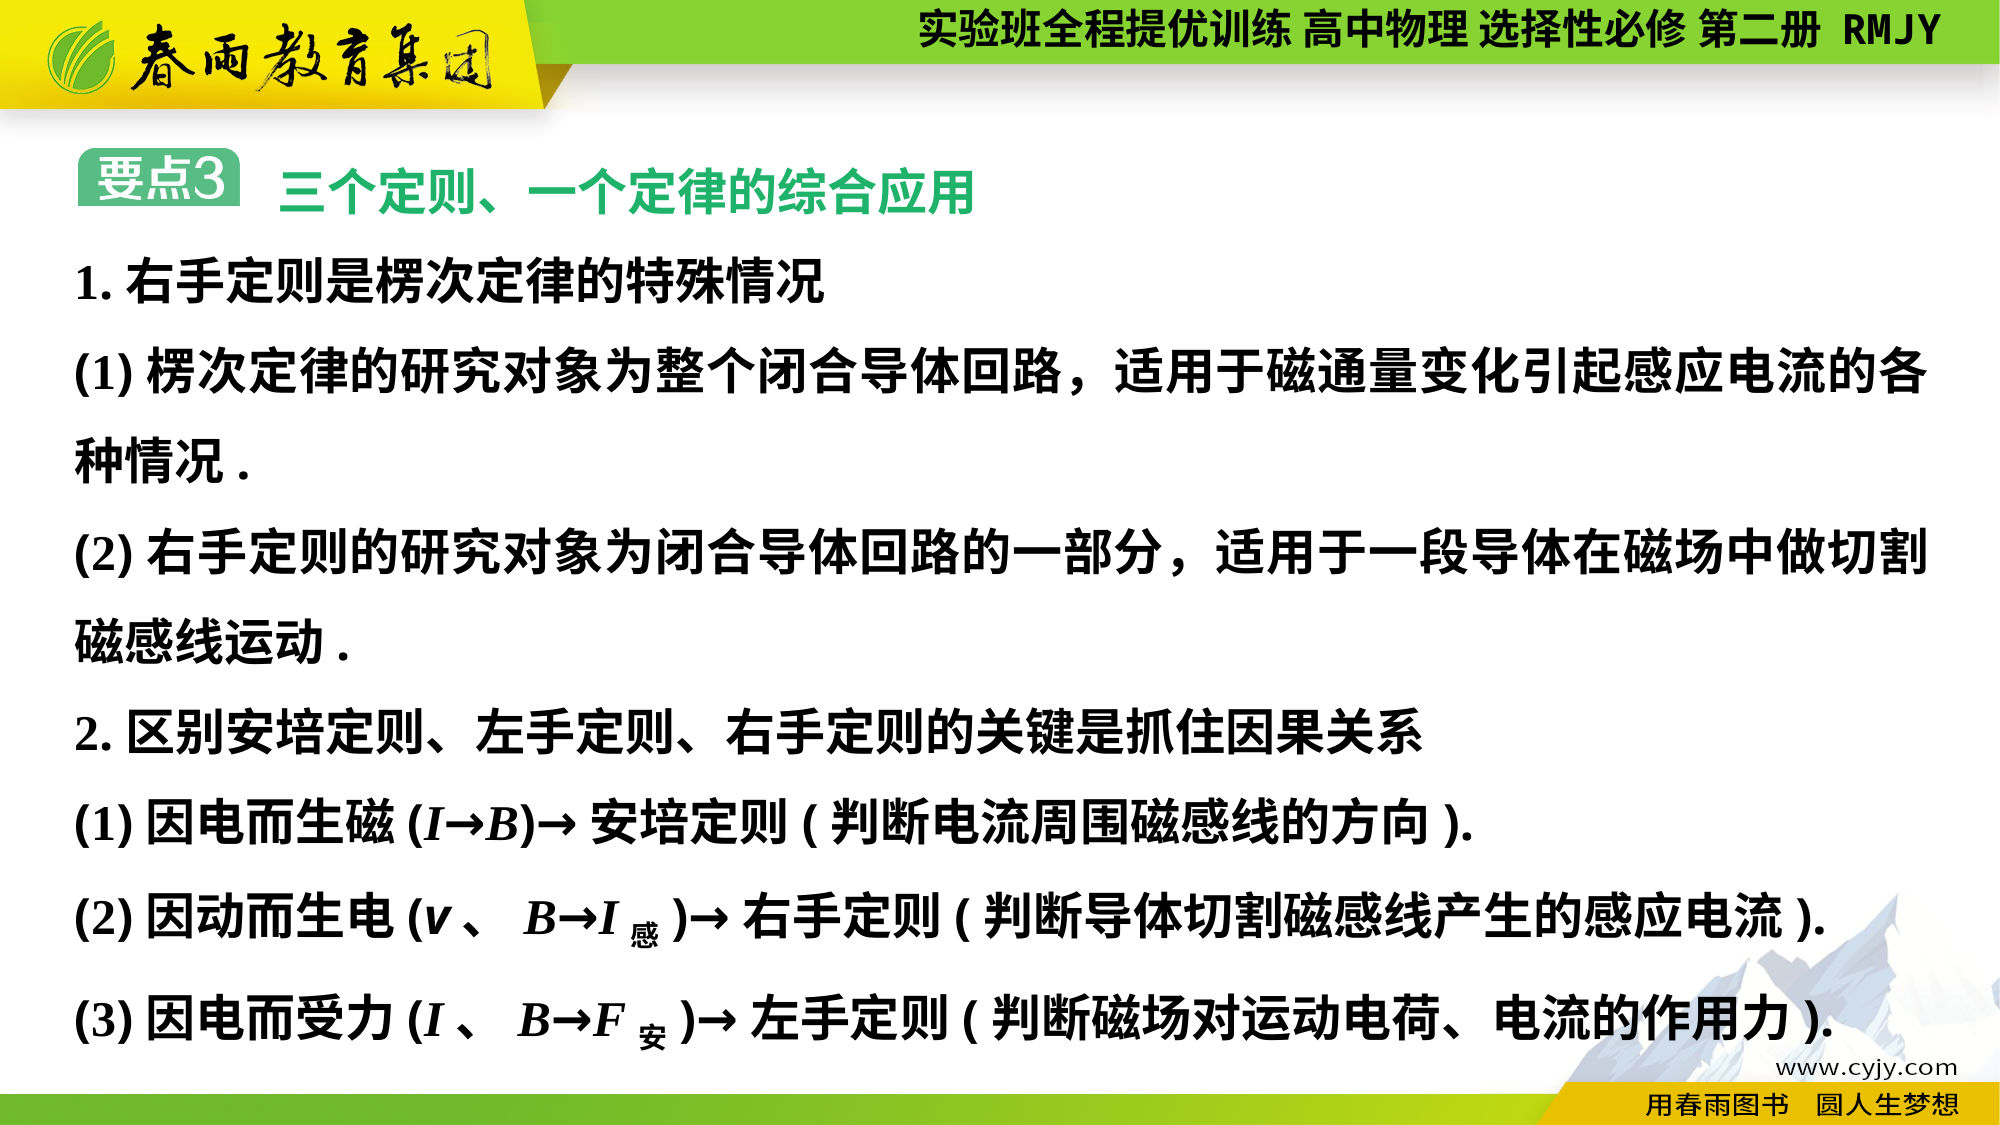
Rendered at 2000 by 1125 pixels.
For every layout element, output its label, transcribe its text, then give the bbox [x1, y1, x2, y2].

picture [0, 0, 2000, 1125]
list 三个定则、一个定律的综合应用 1.右手定则是楞次定律的特殊情况 (1)楞次定律的研究对象为整个闭合导体回路，适用于磁通量变化引起感应电流的各种情况. (2)右手定则的研究对象为闭合导体回路的一部分，适用于一段导体在磁场中做切割磁感线运动. 2.区别安培定则、左手定则、右手定则的关键是抓住因果关系 (1)因电而生磁(I→B)→安培定则(判断电流周围磁感线的方向). (2)因动而生电(v、B→I感)→右手定则(判断导体切割磁感线产生的感应电流). (3)因电而受力(I、B→F安)→左手定则(判断磁场对运动电荷、电流的作用力). [59, 122, 1944, 1047]
